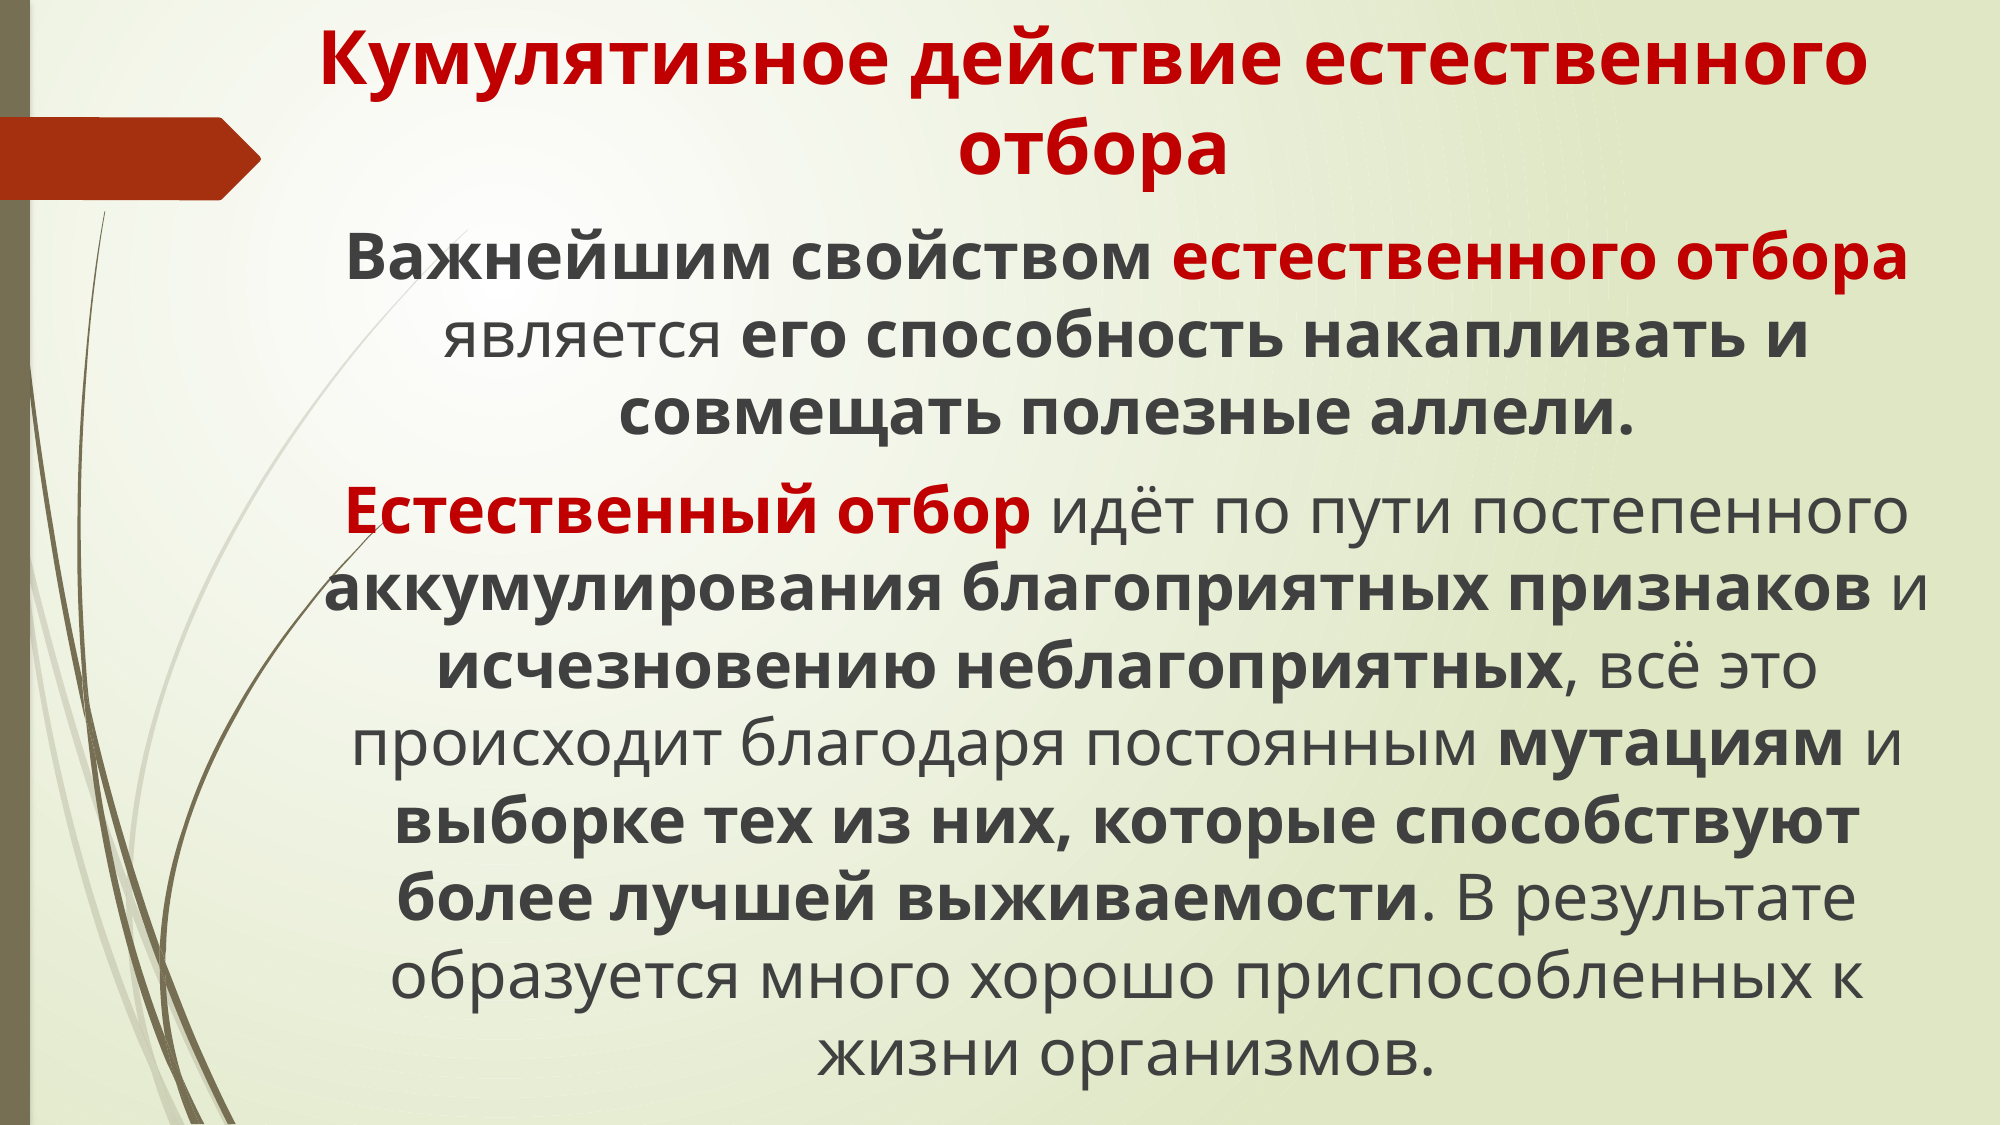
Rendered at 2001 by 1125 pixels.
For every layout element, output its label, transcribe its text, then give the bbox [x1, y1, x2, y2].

list Важнейшим свойством естественного отбора является его способность накапливать и совмещать полезные аллели. Естественный отбор идёт по пути постепенного аккумулирования благоприятных признаков и исчезновению неблагоприятных, всё это происходит благодаря постоянным мутациям и выборке тех из них, которые способствуют более лучшей выживаемости. В результате образуется много хорошо приспособленных к жизни организмов. [295, 116, 1960, 1123]
title Кумулятивное действие естественного отбора [188, 2, 2000, 140]
